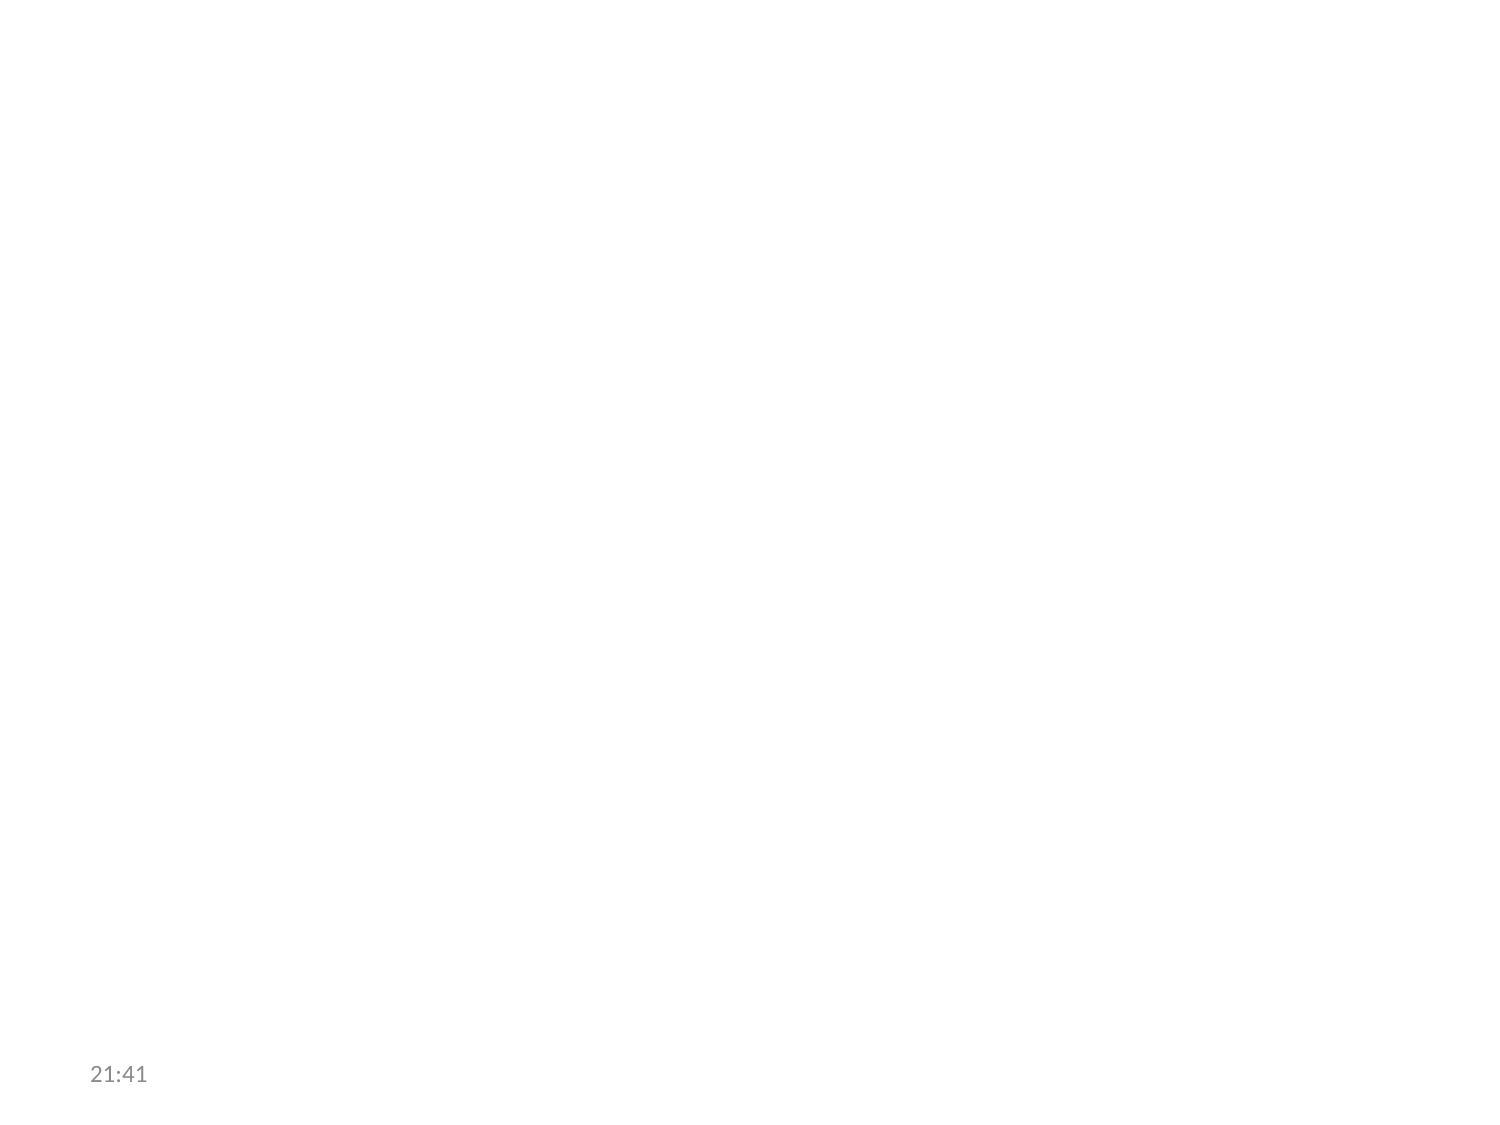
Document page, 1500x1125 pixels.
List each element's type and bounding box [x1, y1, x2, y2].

slide_number [75, 1042, 425, 1103]
